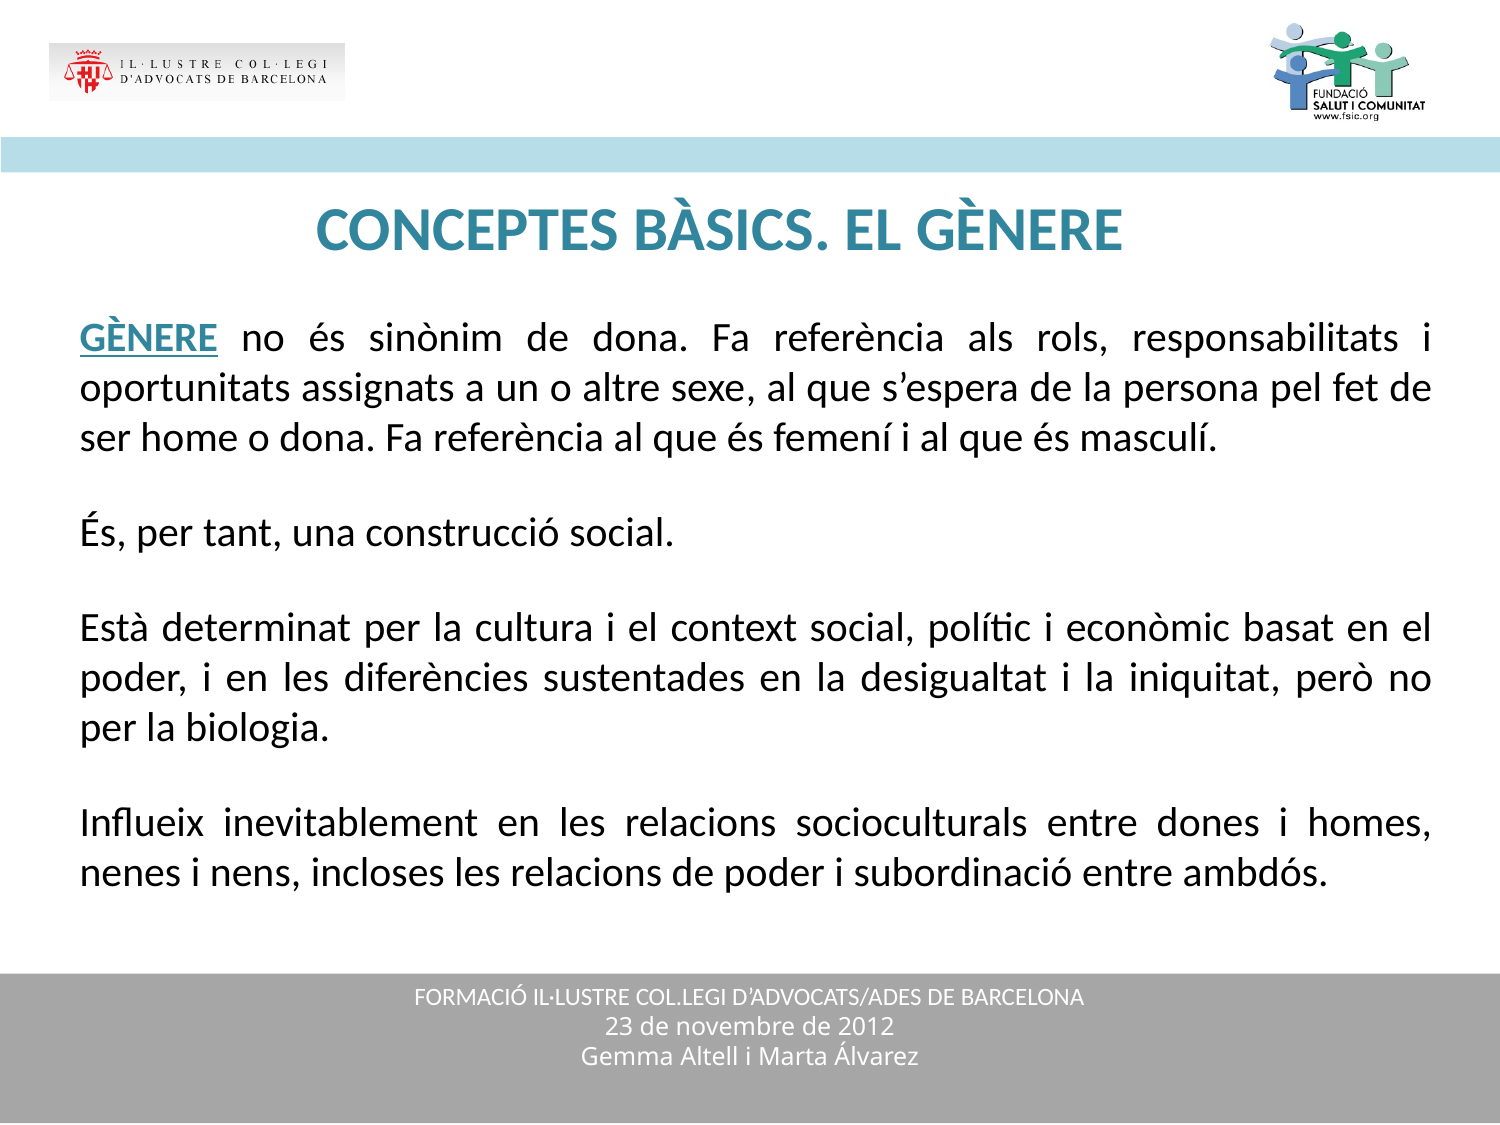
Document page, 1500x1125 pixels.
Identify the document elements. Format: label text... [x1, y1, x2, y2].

text_box [0, 137, 1500, 173]
text_box GÈNERE no és sinònim de dona. Fa referència als rols, responsabilitats i oportunitats assignats a un o altre sexe, al que s’espera de la persona pel fet de ser home o dona. Fa referència al que és femení i al que és masculí. És, per tant, una construcció social. Està determinat per la cultura i el context social, polític i econòmic basat en el poder, i en les diferències sustentades en la desigualtat i la iniquitat, però no per la biologia. Influeix inevitablement en les relacions socioculturals entre dones i homes, nenes i nens, incloses les relacions de poder i subordinació entre ambdós. [64, 302, 1447, 903]
text_box FORMACIÓ IL·LUSTRE COL.LEGI D’ADVOCATS/ADES DE BARCELONA 23 de novembre de 2012 Gemma Altell i Marta Álvarez [0, 973, 1500, 1124]
picture [1269, 22, 1425, 121]
text_box CONCEPTES BÀSICS. EL GÈNERE [123, 181, 1317, 276]
picture [48, 43, 346, 101]
